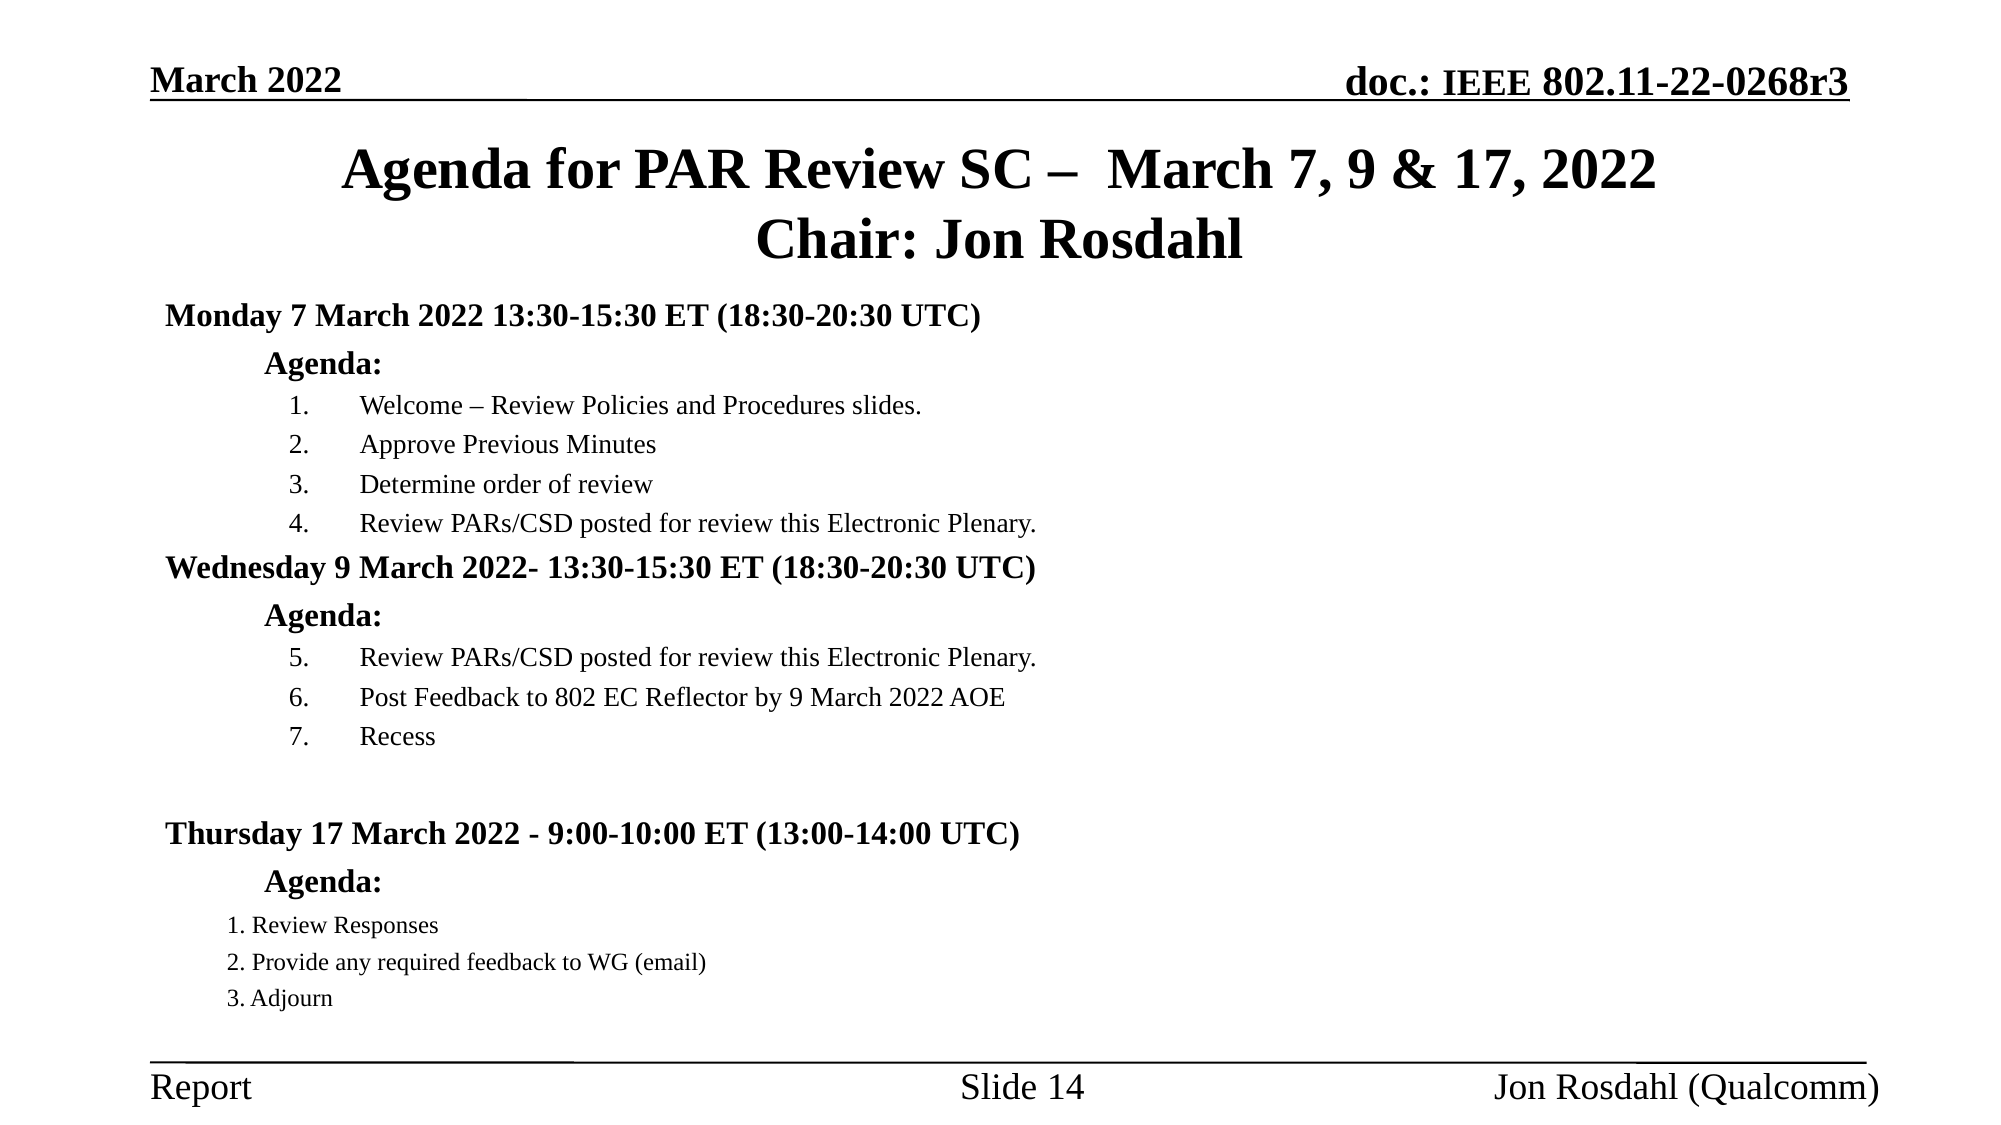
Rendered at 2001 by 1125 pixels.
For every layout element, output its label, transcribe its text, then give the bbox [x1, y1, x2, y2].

text_box Draft Agenda: [373, 210, 835, 286]
slide_number Slide 14 [950, 1061, 1095, 1125]
title Agenda for PAR Review SC – March 7, 9 & 17, 2022 Chair: Jon Rosdahl [149, 112, 1850, 285]
list Monday 7 March 2022 13:30-15:30 ET (18:30-20:30 UTC) Agenda: Welcome – Review Policies and Procedures slides. Approve Previous Minutes Determine order of review Review PARs/CSD posted for review this Electronic Plenary. Wednesday 9 March 2022- 13:30-15:30 ET (18:30-20:30 UTC) Agenda: Review PARs/CSD posted for review this Electronic Plenary. Post Feedback to 802 EC Reflector by 9 March 2022 AOE Recess Thursday 17 March 2022 - 9:00-10:00 ET (13:00-14:00 UTC) Agenda: 1. Review Responses 2. Provide any required feedback to WG (email) 3. Adjourn [149, 285, 1850, 1024]
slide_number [149, 49, 431, 100]
footer Jon Rosdahl (Qualcomm) [1436, 1061, 1881, 1108]
